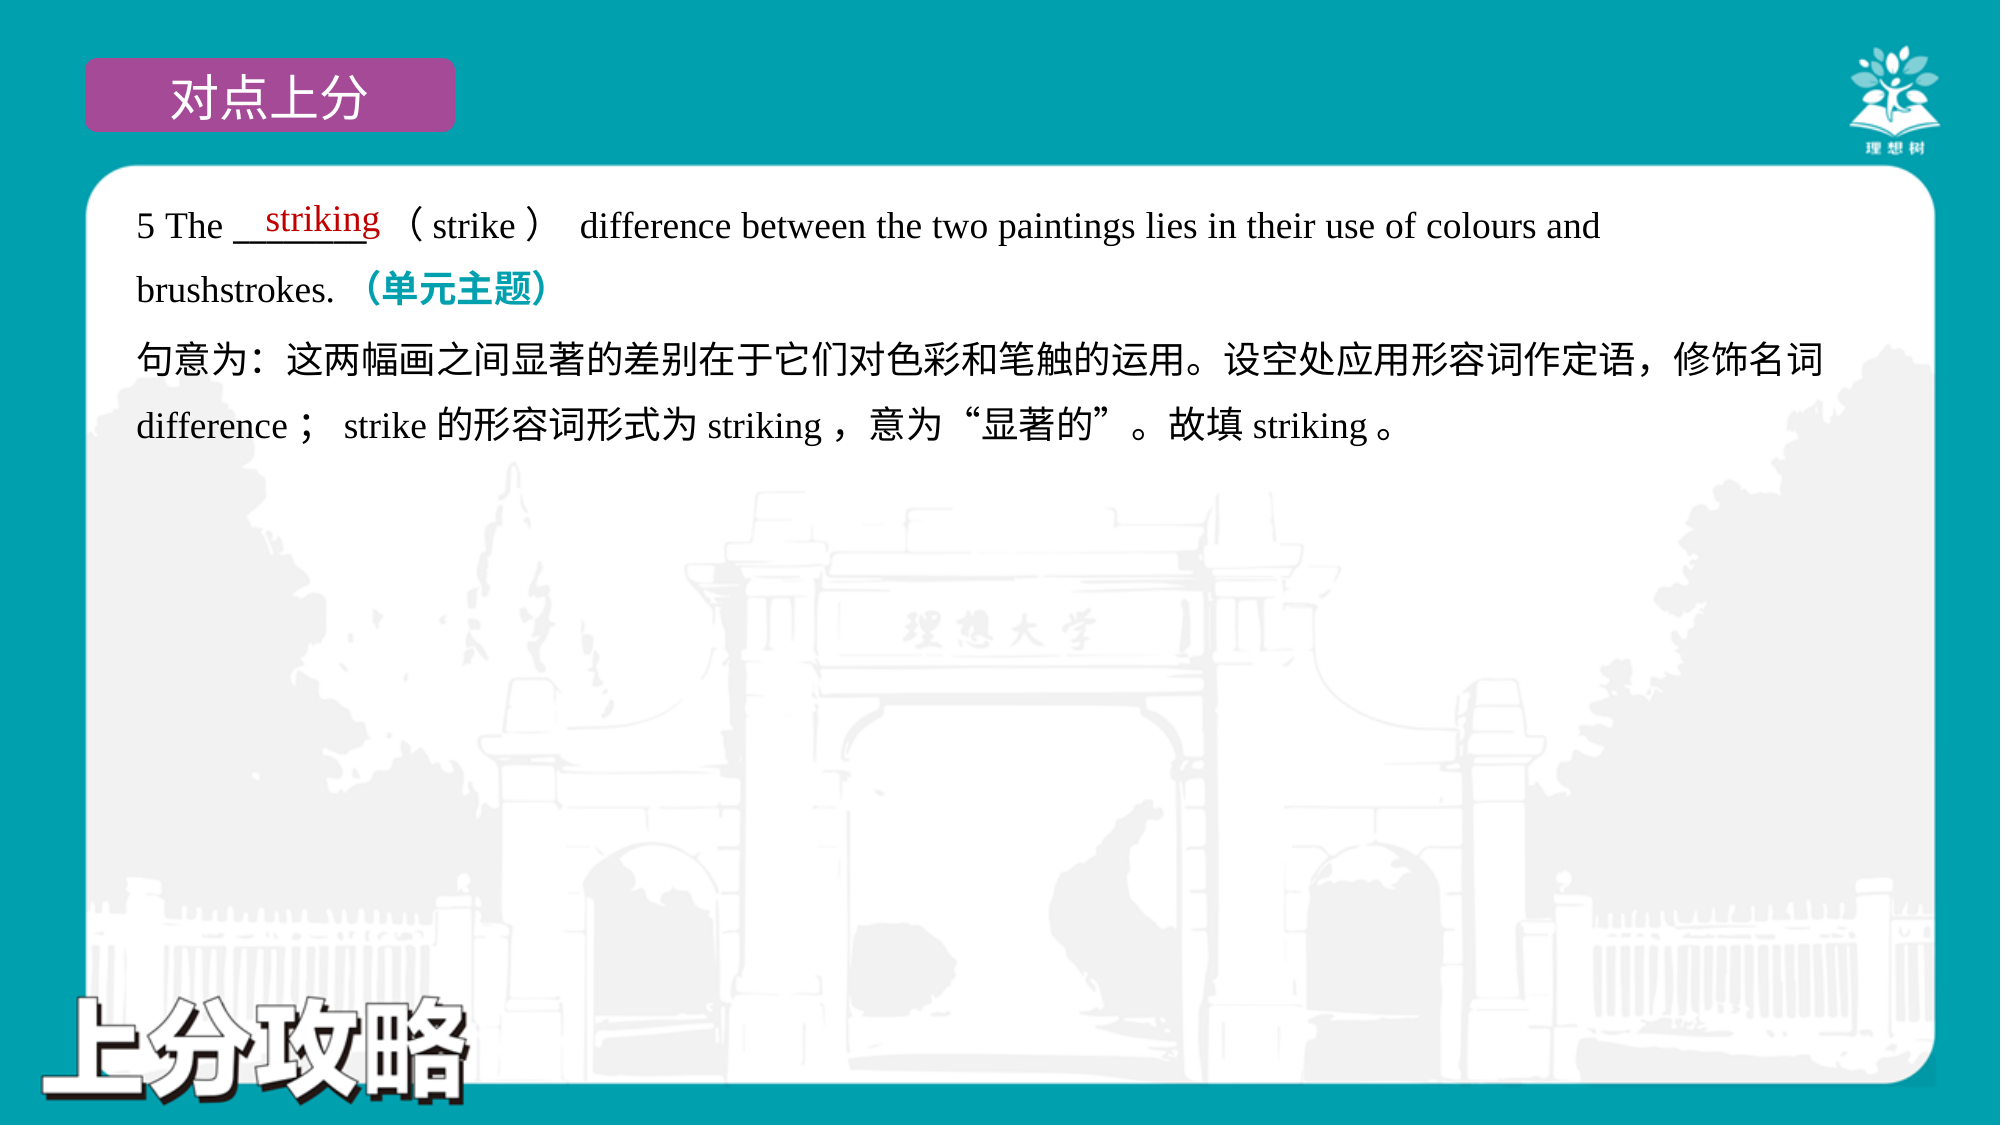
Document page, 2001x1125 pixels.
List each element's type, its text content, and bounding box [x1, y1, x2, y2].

text_box striking [251, 169, 394, 232]
text_box 5 The ________ （strike） difference between the two paintings lies in their use of colours and brushstrokes.（单元主题） [136, 176, 1865, 304]
text_box 句意为：这两幅画之间显著的差别在于它们对色彩和笔触的运用。设空处应用形容词作定语，修饰名词 difference；strike的形容词形式为striking，意为“显著的”。故填striking。 [136, 312, 1865, 440]
picture [0, 0, 2000, 1125]
